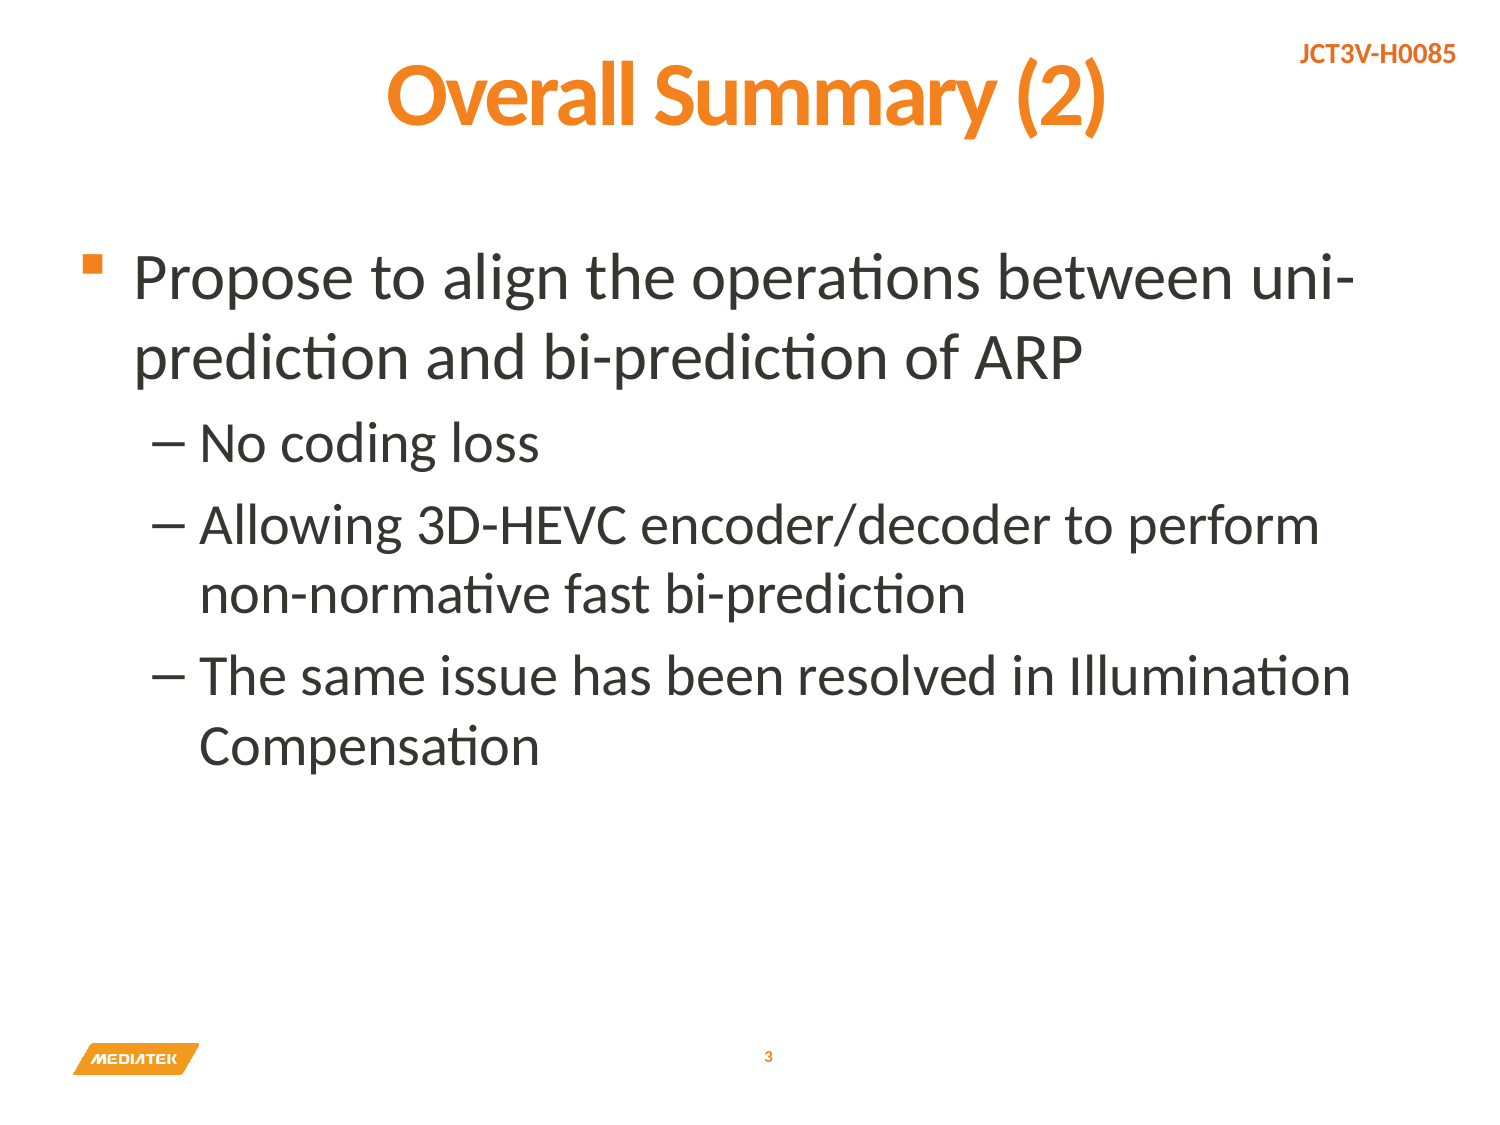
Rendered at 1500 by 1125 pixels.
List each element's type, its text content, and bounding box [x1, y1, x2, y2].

picture [73, 1050, 199, 1075]
slide_number 3 [711, 1022, 788, 1089]
title Overall Summary (2) [87, 47, 1410, 200]
list Propose to align the operations between uni-prediction and bi-prediction of ARP No coding loss Allowing 3D-HEVC encoder/decoder to perform non-normative fast bi-prediction The same issue has been resolved in Illumination Compensation [62, 224, 1424, 1050]
